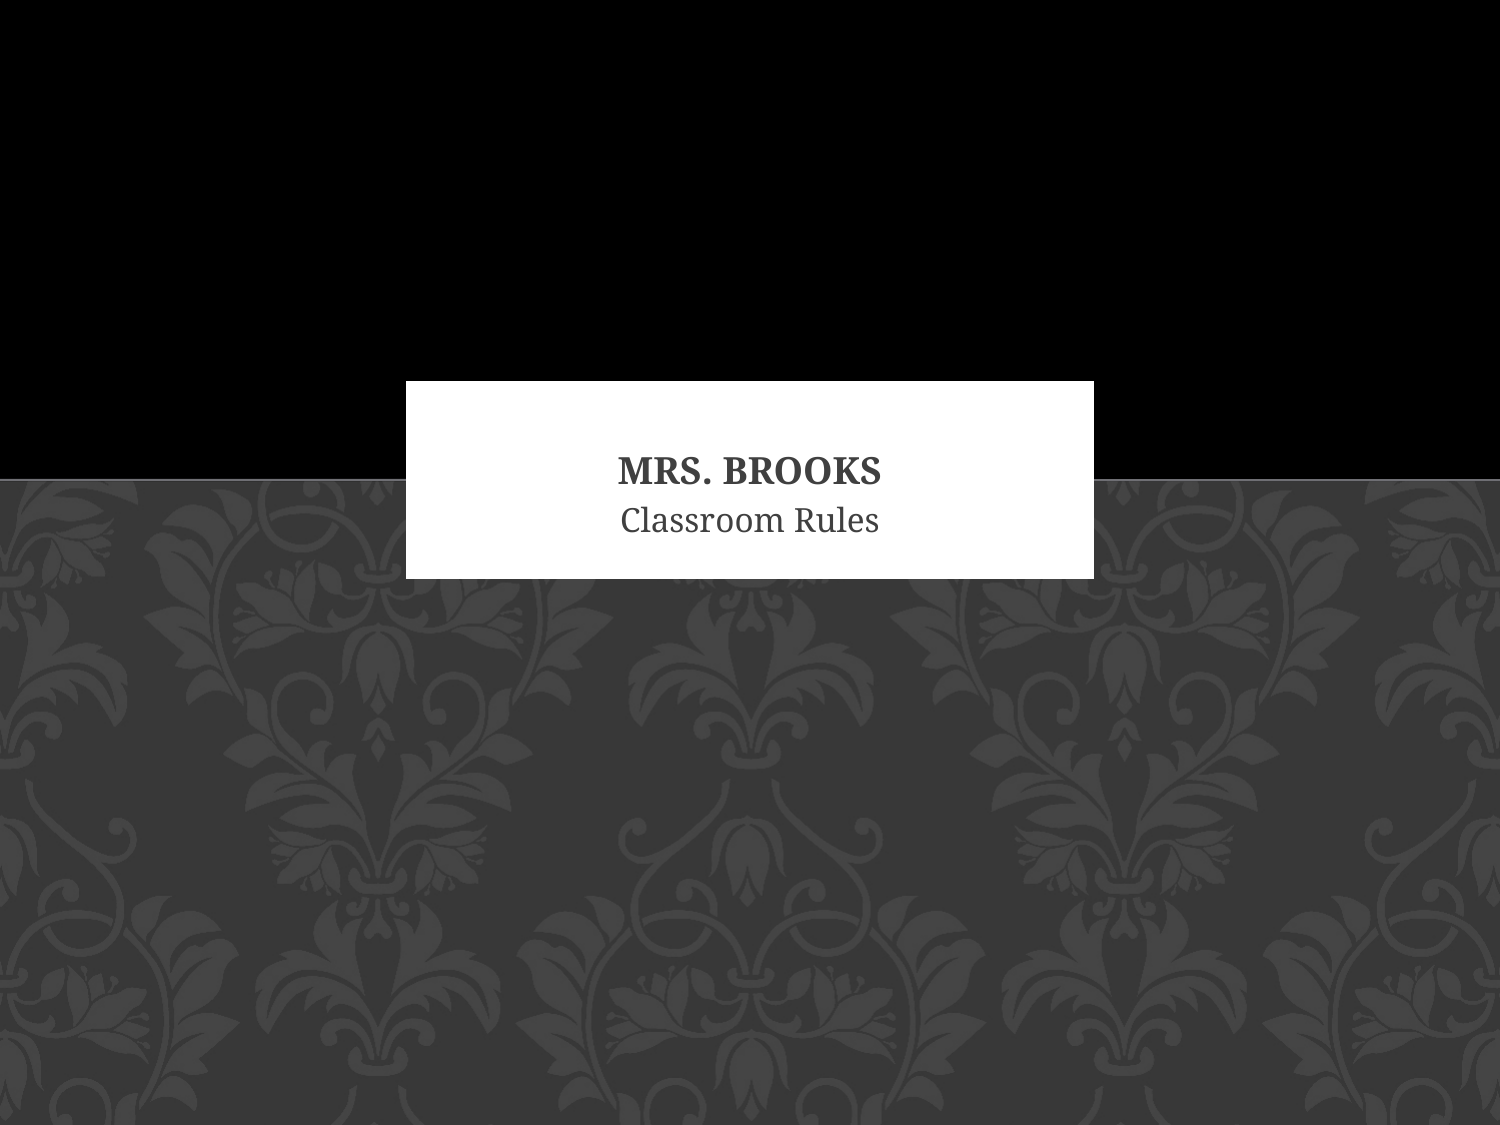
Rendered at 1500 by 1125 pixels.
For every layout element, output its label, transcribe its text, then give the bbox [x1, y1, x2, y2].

subtitle Classroom Rules [420, 499, 1080, 570]
title Mrs. Brooks [415, 387, 1085, 498]
